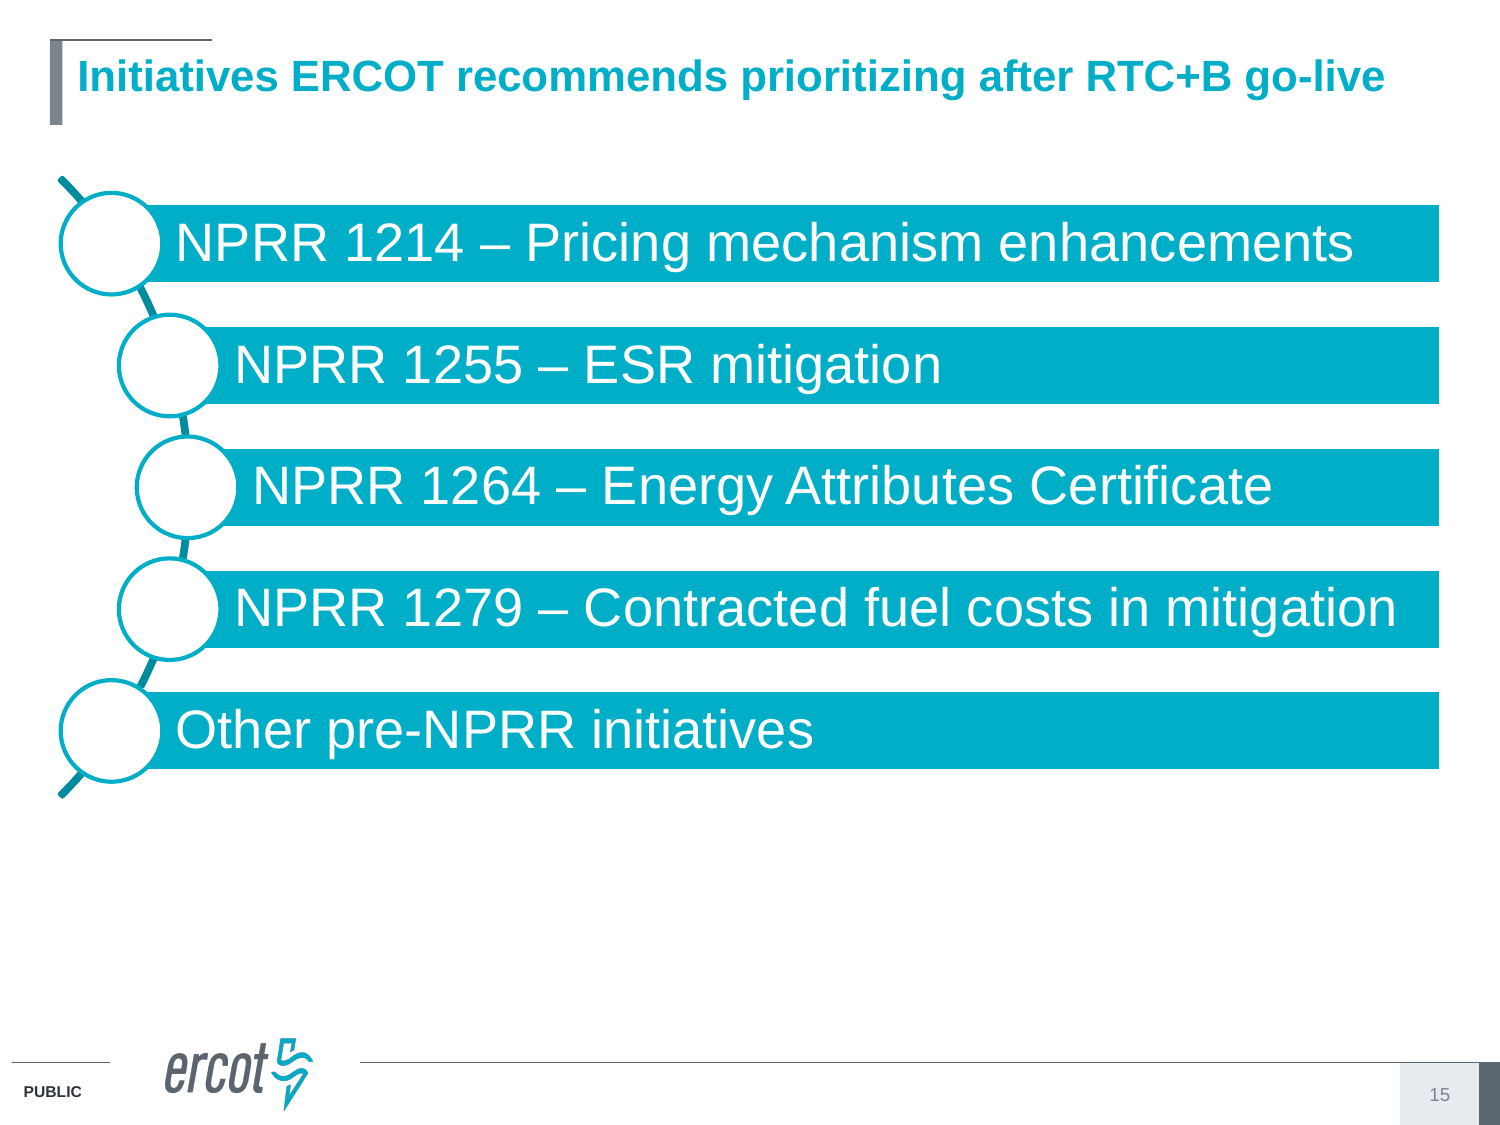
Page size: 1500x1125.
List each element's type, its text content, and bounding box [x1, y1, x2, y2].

slide_number 15 [1400, 1076, 1480, 1113]
picture [161, 1032, 316, 1117]
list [49, 162, 1451, 813]
title Initiatives ERCOT recommends prioritizing after RTC+B go-live [62, 39, 1450, 125]
